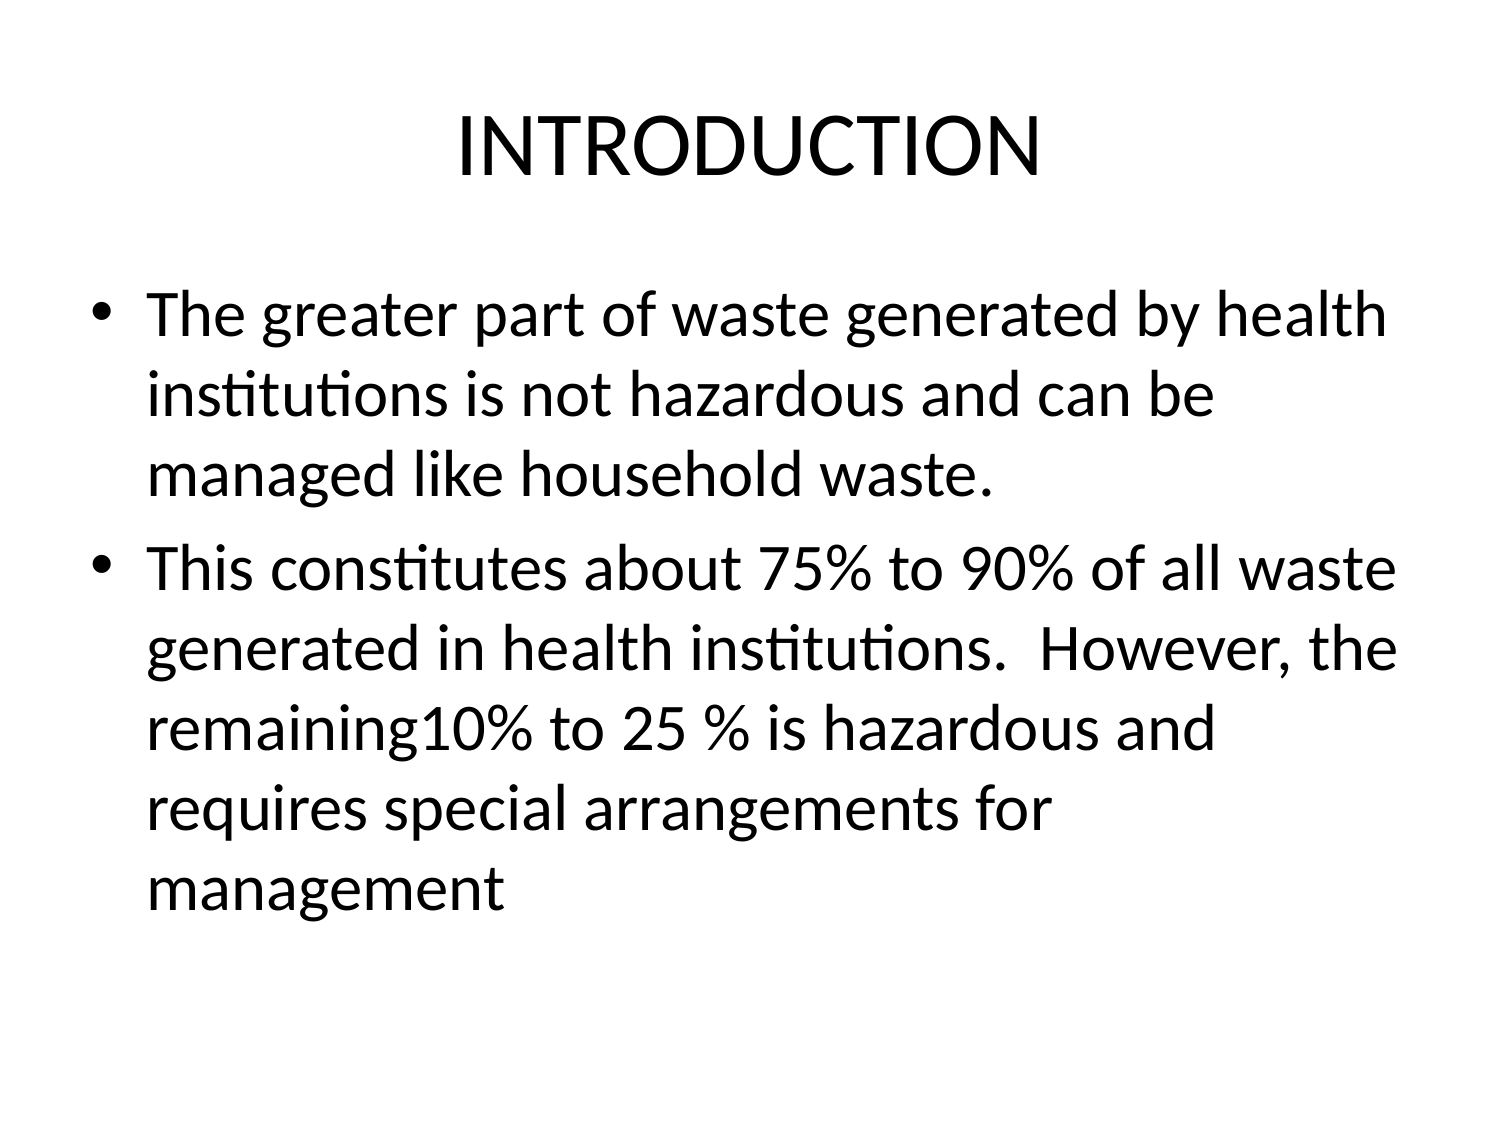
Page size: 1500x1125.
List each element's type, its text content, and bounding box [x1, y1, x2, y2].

title INTRODUCTION [75, 45, 1425, 233]
list The greater part of waste generated by health institutions is not hazardous and can be managed like household waste. This constitutes about 75% to 90% of all waste generated in health institutions. However, the remaining10% to 25 % is hazardous and requires special arrangements for management [75, 262, 1425, 1005]
